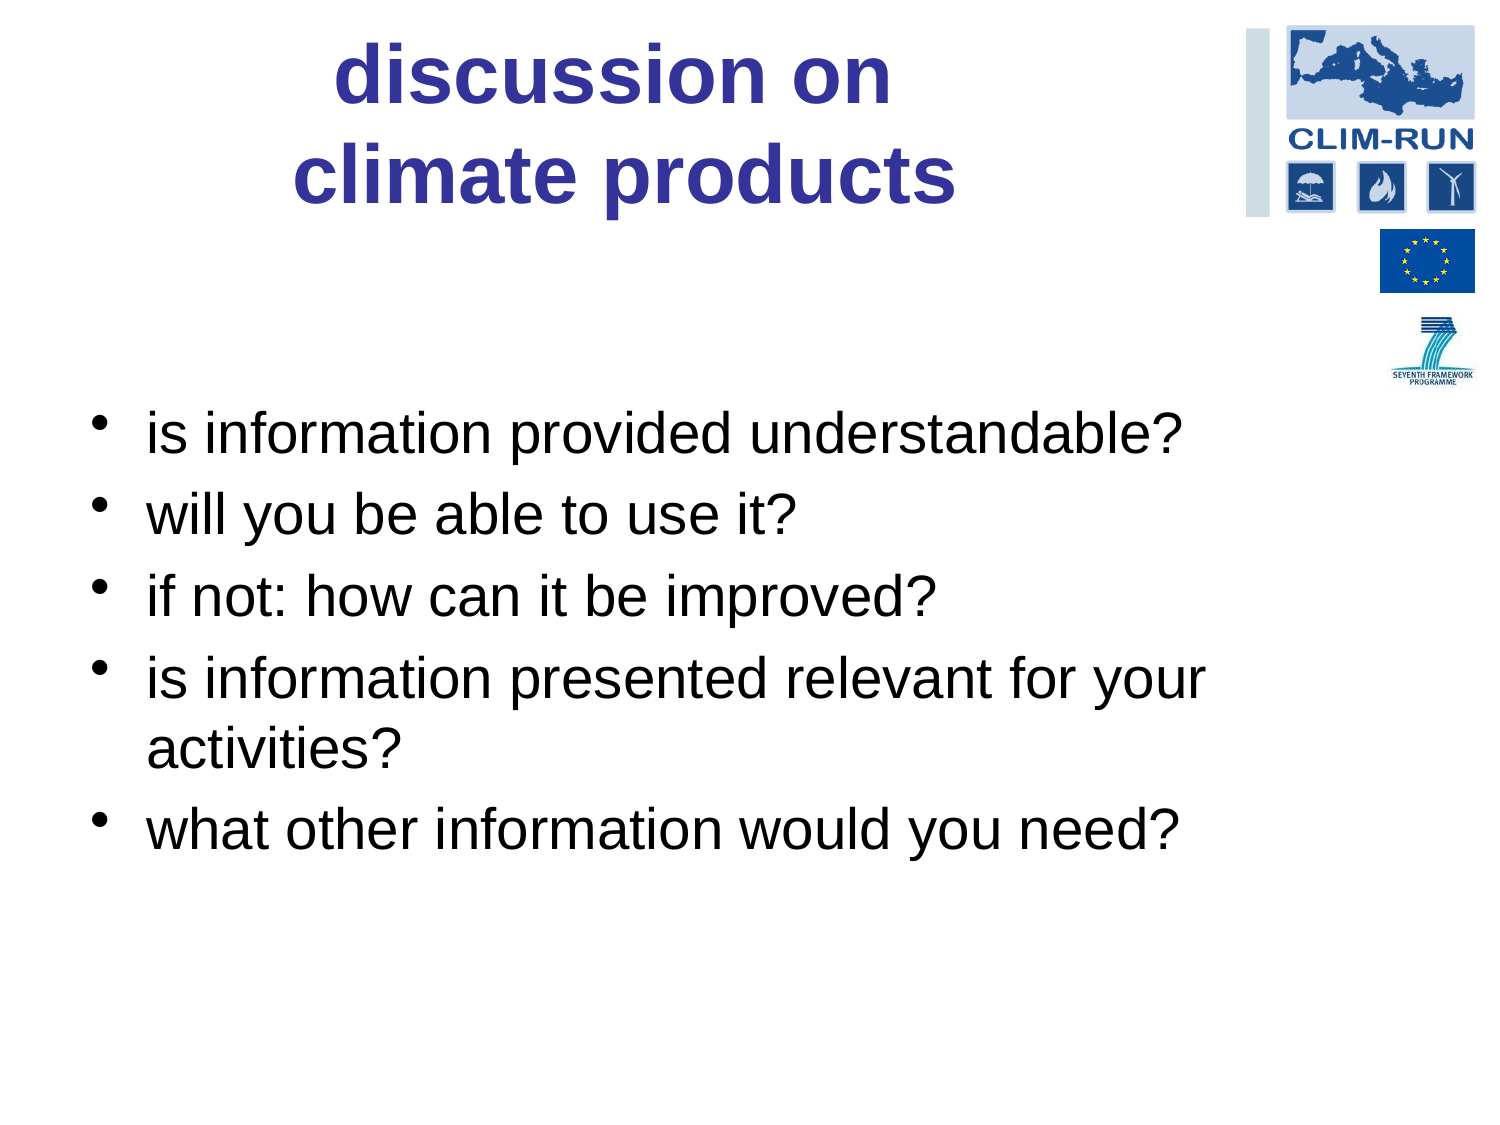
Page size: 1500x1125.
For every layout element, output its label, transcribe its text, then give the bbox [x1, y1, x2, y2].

picture [1380, 229, 1475, 293]
text_box discussion on climate products [0, 0, 1250, 242]
text_box is information provided understandable? will you be able to use it? if not: how can it be improved? is information presented relevant for your activities? what other information would you need? [75, 387, 1313, 1063]
picture [1381, 305, 1485, 390]
picture [1278, 18, 1483, 221]
